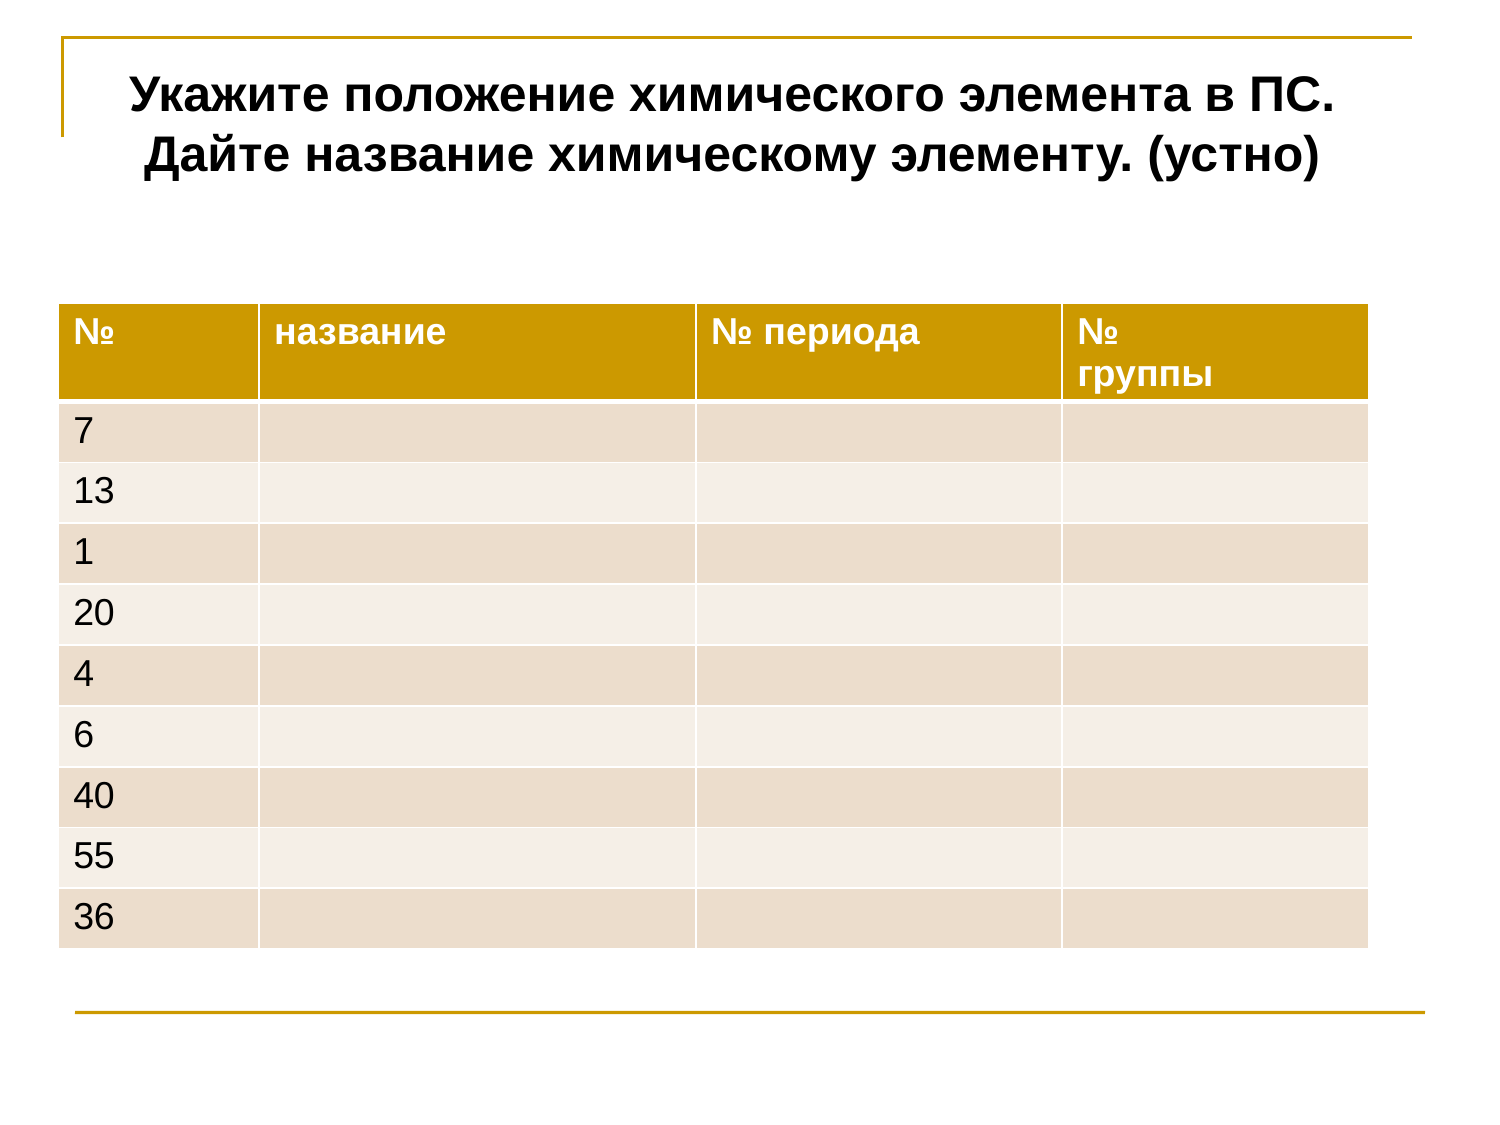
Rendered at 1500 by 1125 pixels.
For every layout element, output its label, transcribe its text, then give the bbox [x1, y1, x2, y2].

table_header № периода [697, 304, 1061, 399]
table_cell [1063, 889, 1368, 948]
table_cell [260, 404, 695, 462]
table_cell [260, 524, 695, 583]
table_cell [260, 463, 695, 522]
table_cell 7 [59, 404, 258, 462]
table_cell [697, 707, 1061, 766]
table_cell 6 [59, 707, 258, 766]
table_cell [1063, 768, 1368, 827]
text_box Укажите положение химического элемента в ПС. Дайте название химическому элементу. (устно) [53, 54, 1412, 190]
table_cell [1063, 404, 1368, 462]
table_cell [1063, 585, 1368, 644]
table_cell [260, 768, 695, 827]
table_cell [1063, 828, 1368, 887]
table_cell [1063, 707, 1368, 766]
table_cell [1063, 646, 1368, 705]
table_cell [260, 707, 695, 766]
table_cell [697, 463, 1061, 522]
table_cell [1063, 463, 1368, 522]
table_cell [697, 768, 1061, 827]
table_header название [260, 304, 695, 399]
table_cell 55 [59, 828, 258, 887]
table_cell [260, 585, 695, 644]
table_cell 36 [59, 889, 258, 948]
table_cell [697, 585, 1061, 644]
table_cell 40 [59, 768, 258, 827]
table_cell [1063, 524, 1368, 583]
table_header № группы [1063, 304, 1368, 399]
table_cell 20 [59, 585, 258, 644]
table_header № [59, 304, 258, 399]
table_cell [260, 889, 695, 948]
table_cell [697, 828, 1061, 887]
table_cell [697, 404, 1061, 462]
table_cell 1 [59, 524, 258, 583]
table_cell 13 [59, 463, 258, 522]
table_cell [260, 828, 695, 887]
table_cell [697, 889, 1061, 948]
table_cell [260, 646, 695, 705]
table_cell [697, 524, 1061, 583]
table_cell [697, 646, 1061, 705]
table_cell 4 [59, 646, 258, 705]
